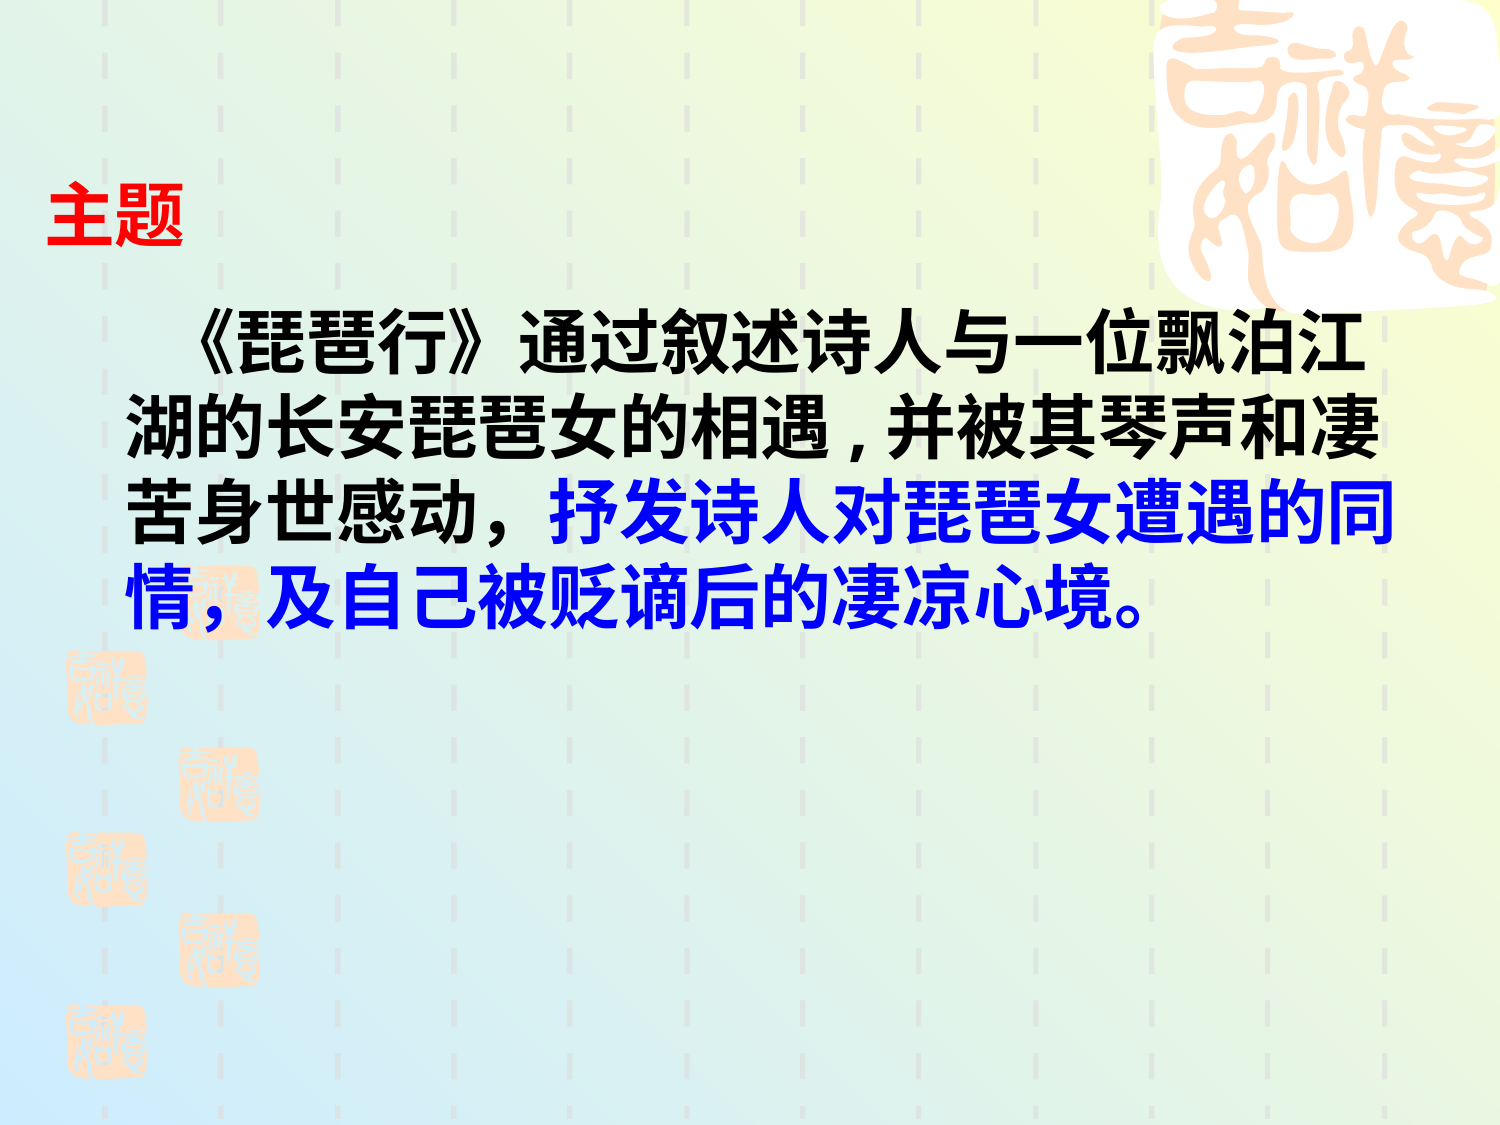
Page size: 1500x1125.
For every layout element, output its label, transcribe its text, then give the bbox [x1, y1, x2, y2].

text_box 主题 [29, 113, 292, 312]
text_box 《琵琶行》通过叙述诗人与一位飘泊江湖的长安琵琶女的相遇,并被其琴声和凄苦身世感动，抒发诗人对琵琶女遭遇的同情，及自己被贬谪后的凄凉心境。 [53, 290, 1424, 823]
